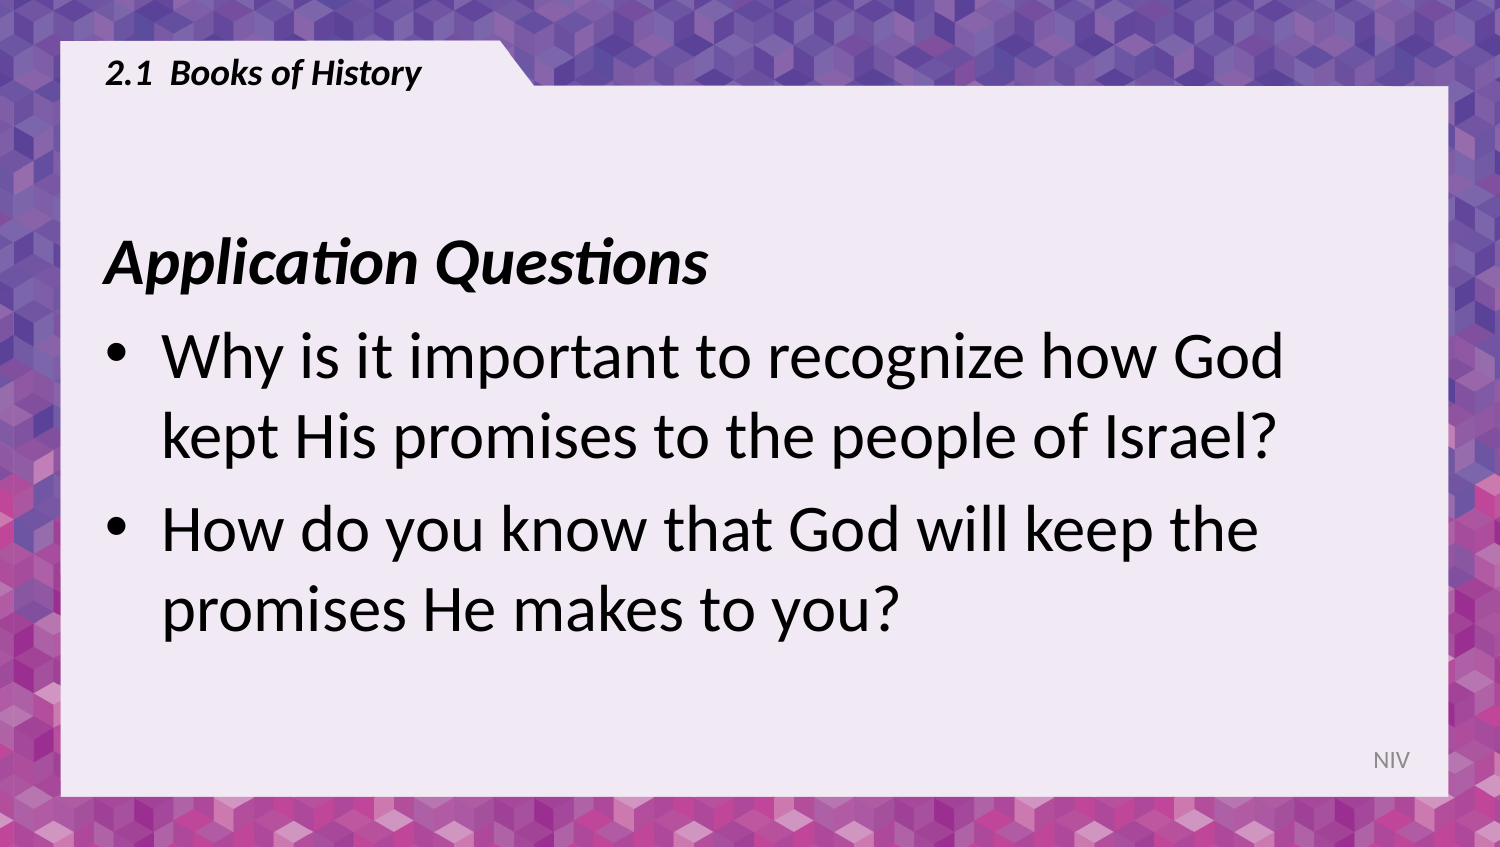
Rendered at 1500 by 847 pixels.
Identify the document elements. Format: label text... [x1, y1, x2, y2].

footer NIV [950, 736, 1425, 782]
picture [0, 0, 1500, 847]
list Application Questions Why is it important to recognize how God kept His promises to the people of Israel? How do you know that God will keep the promises He makes to you? [89, 141, 1403, 722]
title 2.1 Books of History [89, 33, 1420, 108]
